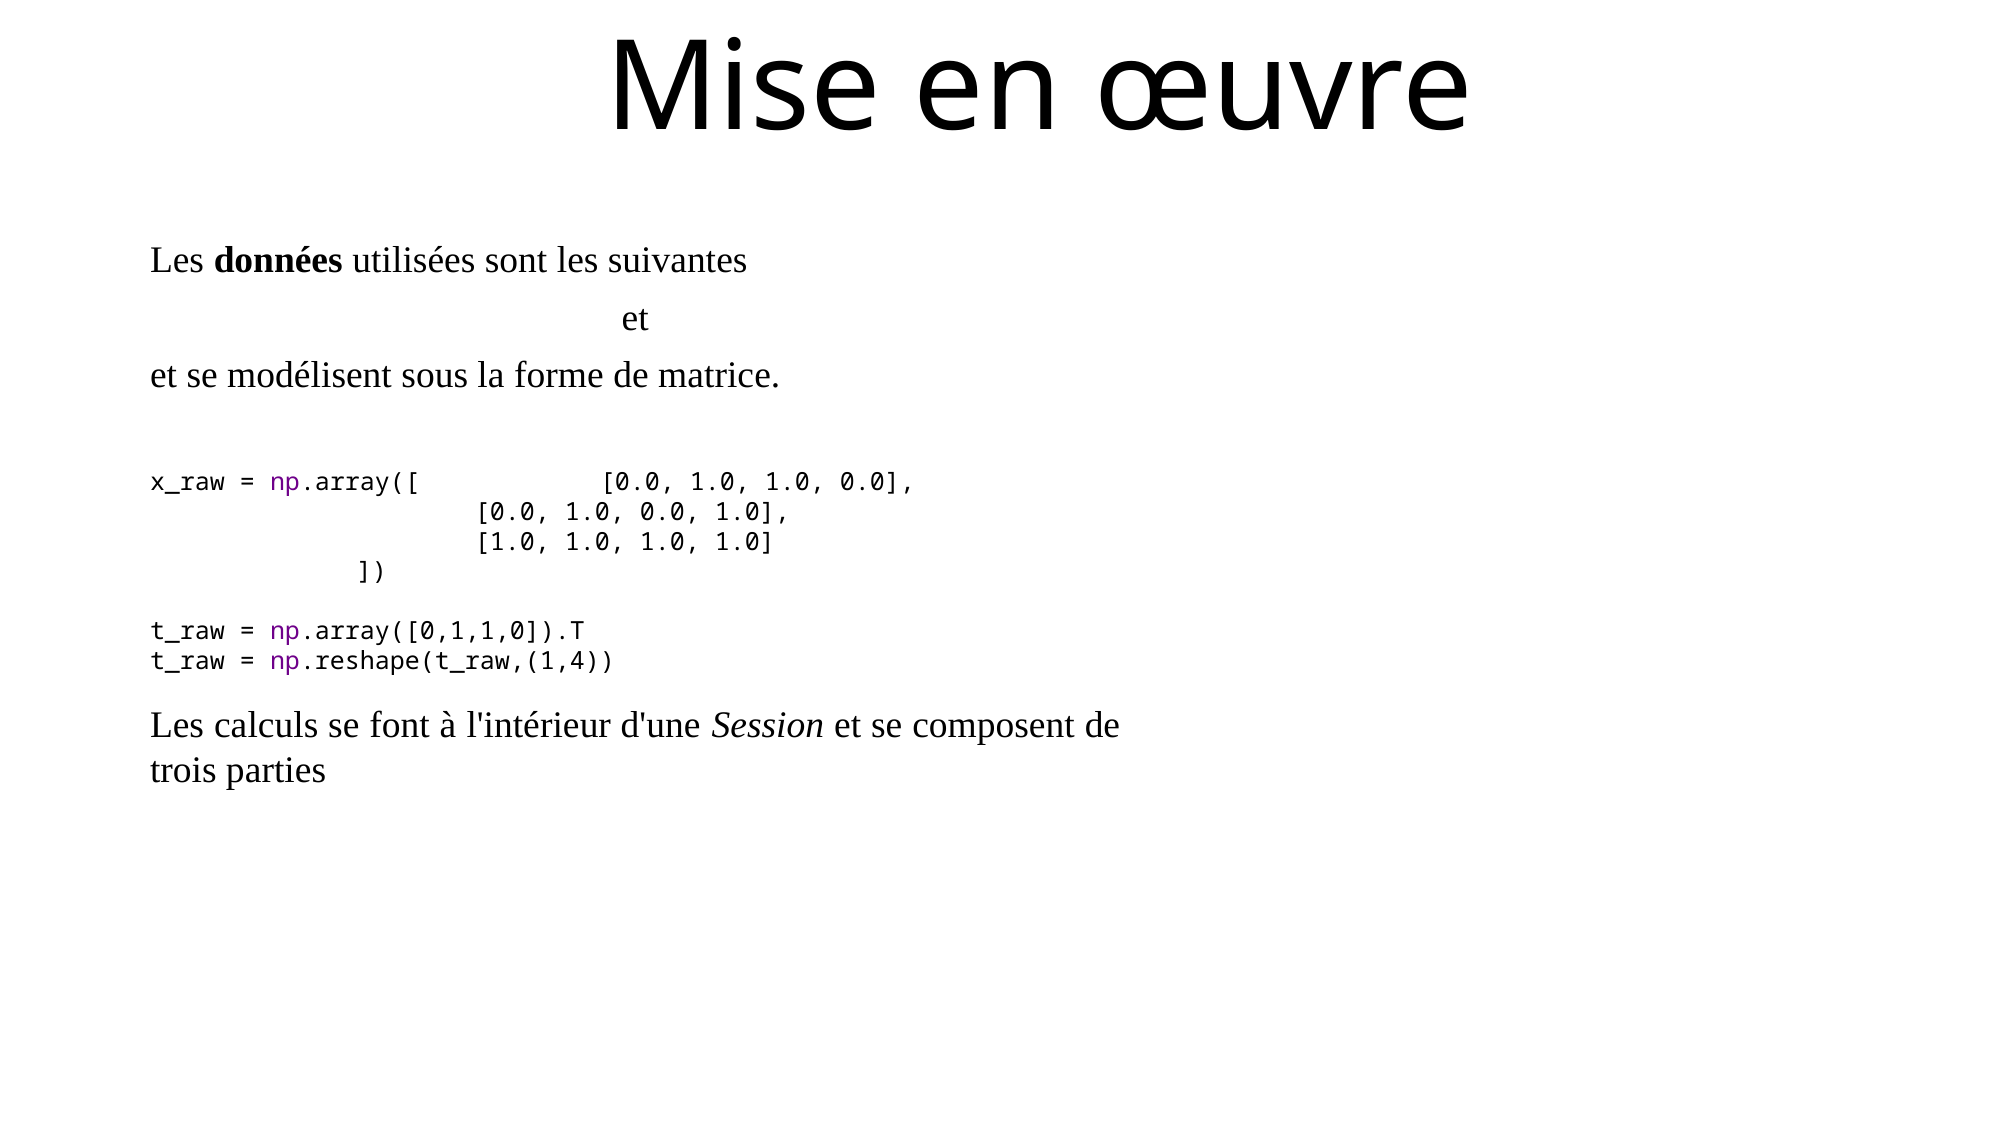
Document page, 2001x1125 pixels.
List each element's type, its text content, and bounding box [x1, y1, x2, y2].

text_box Mise en œuvre [176, 0, 1902, 164]
